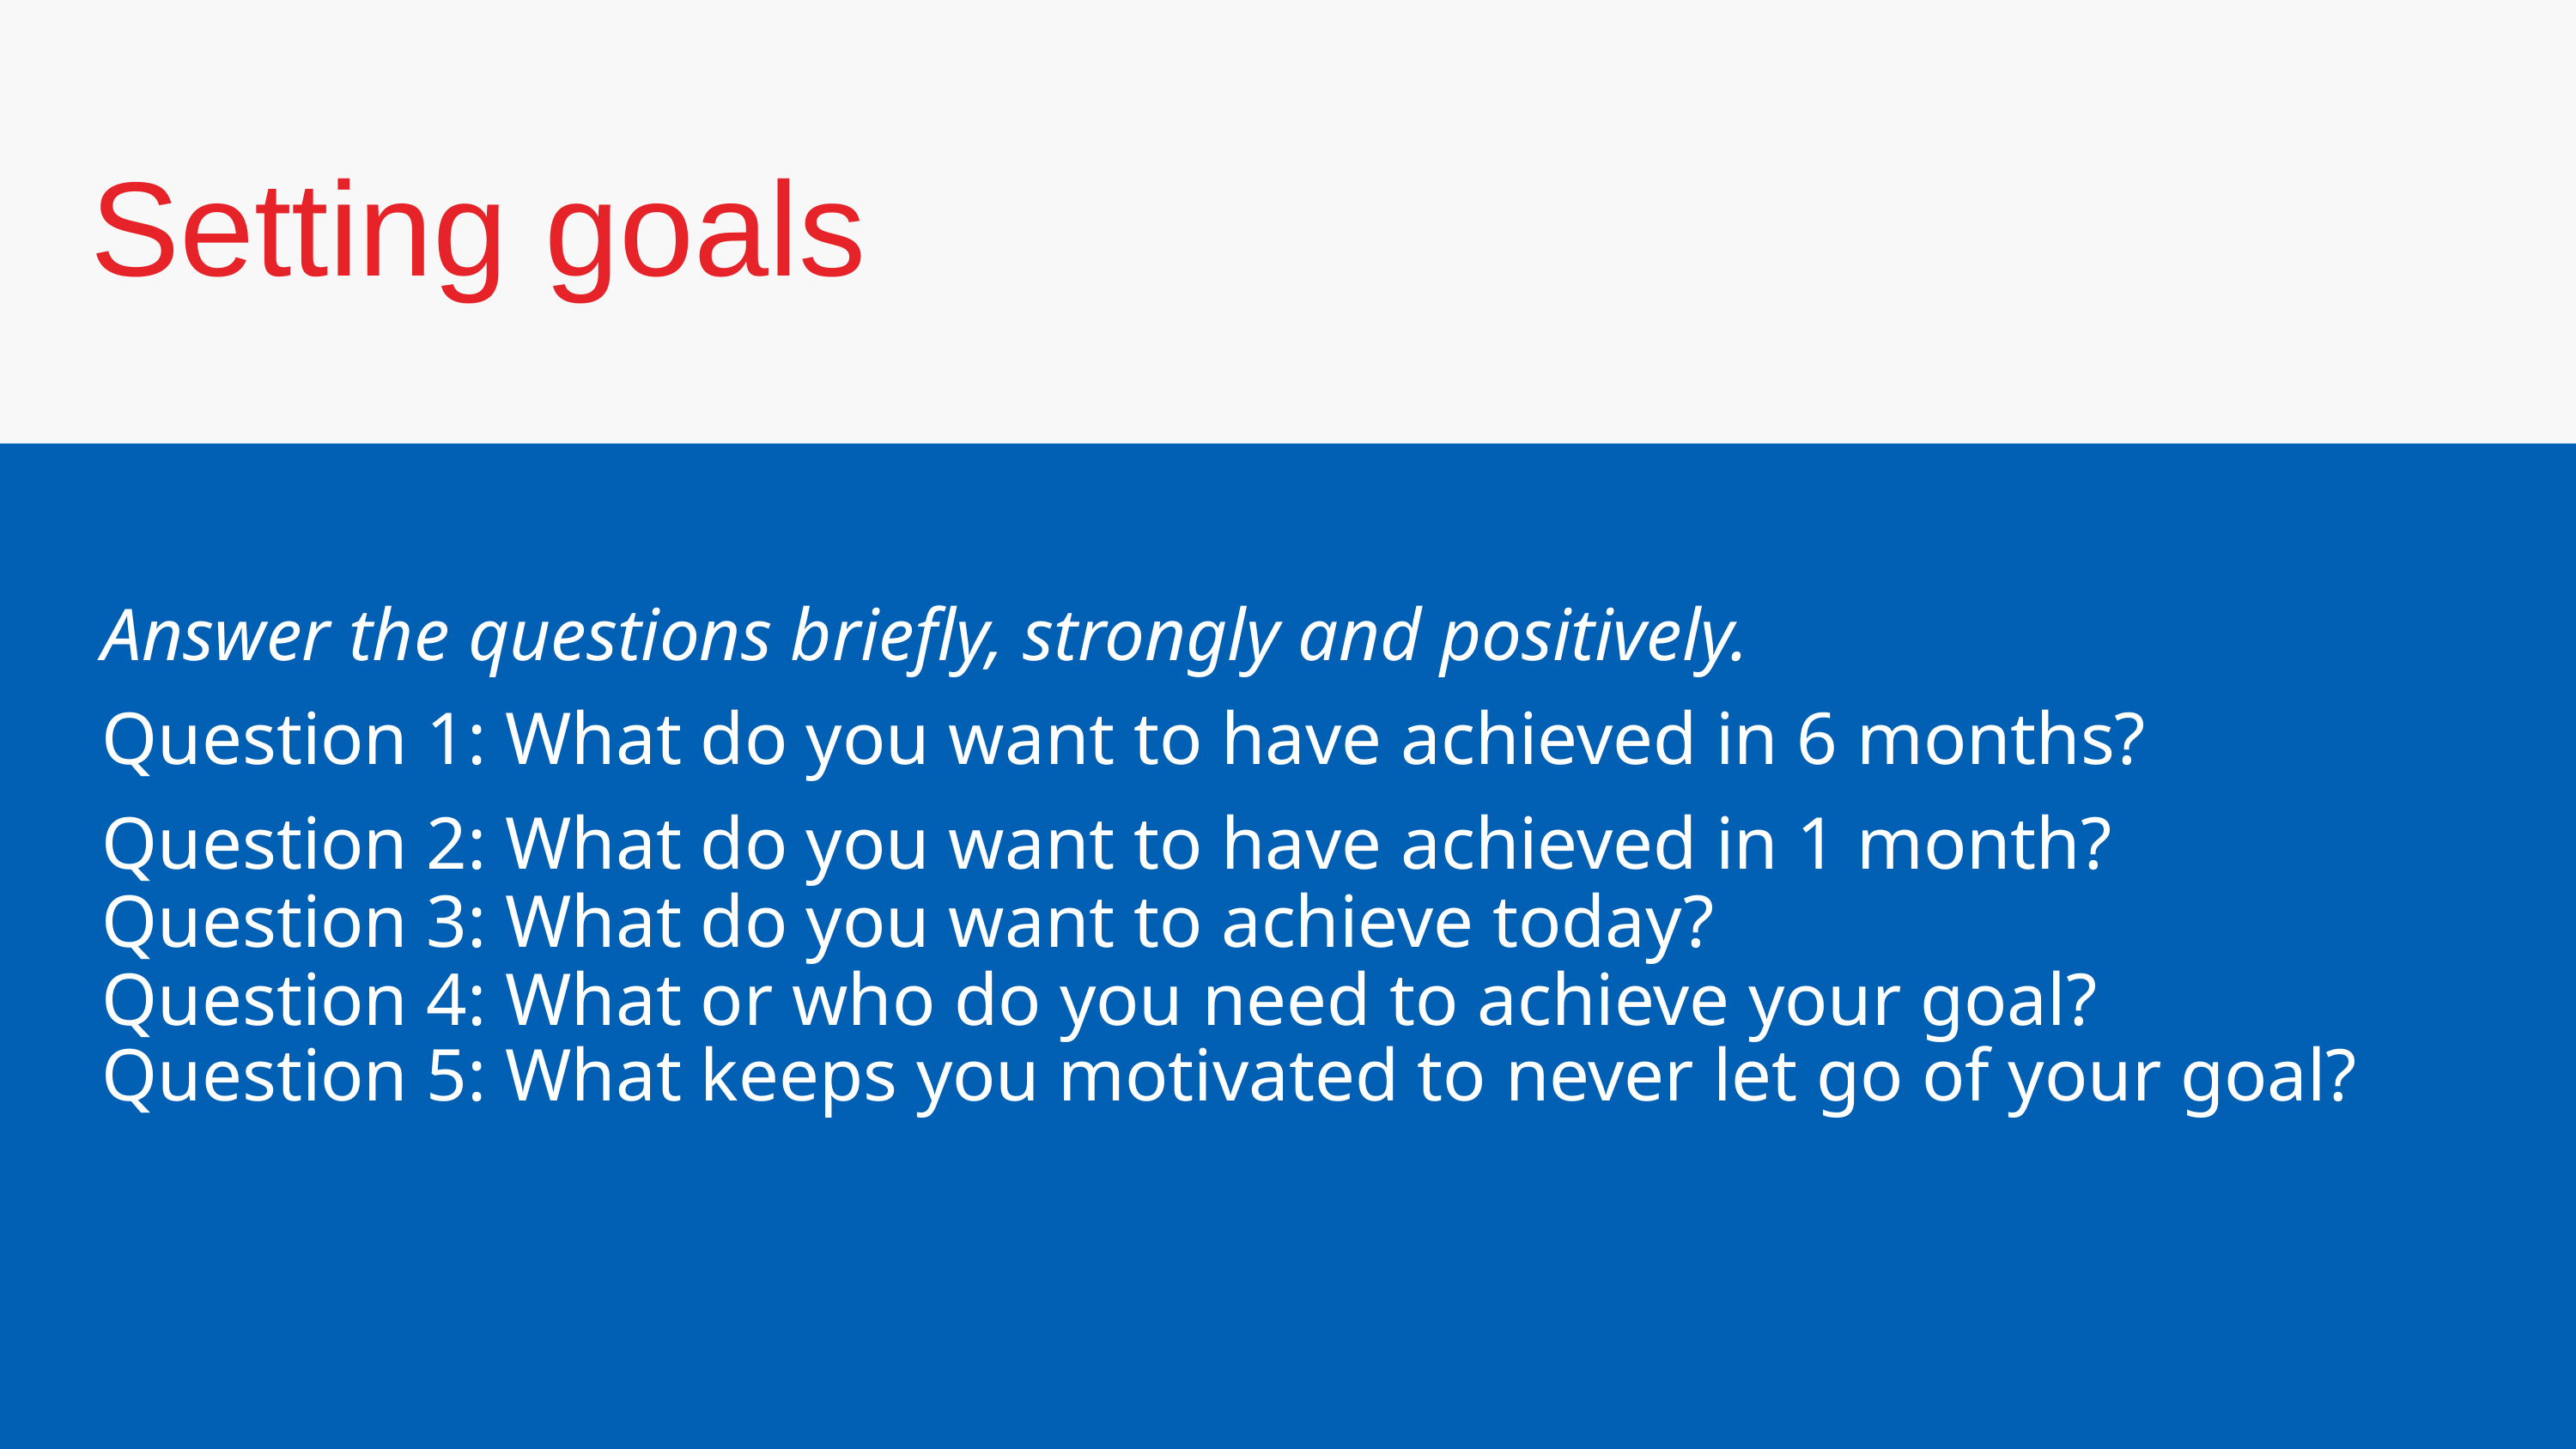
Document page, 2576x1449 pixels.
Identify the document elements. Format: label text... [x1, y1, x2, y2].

text_box Answer the questions briefly, strongly and positively. Question 1: What do you want to have achieved in 6 months? Question 2: What do you want to have achieved in 1 month? Question 3: What do you want to achieve today? Question 4: What or who do you need to achieve your goal? Question 5: What keeps you motivated to never let go of your goal? [88, 615, 2576, 1125]
text_box [0, 0, 2576, 444]
text_box Setting goals [90, 142, 2072, 304]
